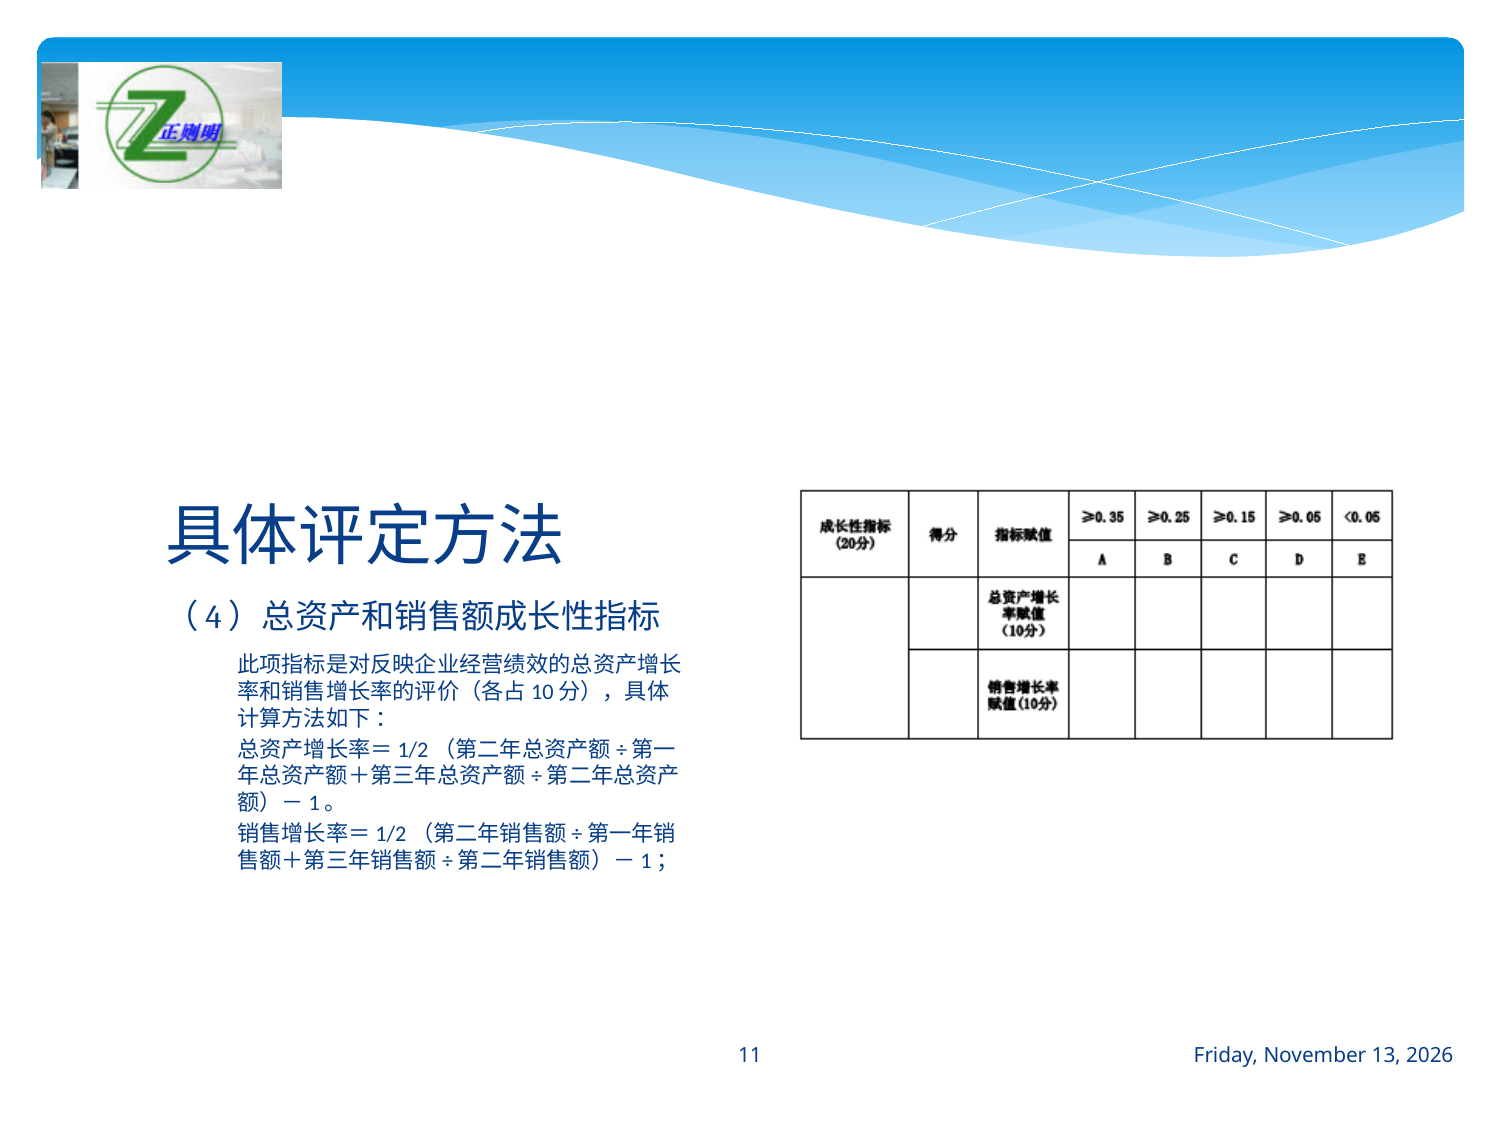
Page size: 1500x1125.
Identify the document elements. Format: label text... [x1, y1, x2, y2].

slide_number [847, 1025, 1469, 1086]
slide_number 11 [654, 1025, 846, 1086]
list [762, 478, 1404, 747]
picture [41, 63, 282, 189]
title 具体评定方法 [150, 375, 700, 581]
list （4）总资产和销售额成长性指标 此项指标是对反映企业经营绩效的总资产增长率和销售增长率的评价（各占10分），具体计算方法如下 ： 总资产增长率＝1/2（第二年总资产额÷第一年总资产额＋第三年总资产额÷第二年总资产额）－1。 销售增长率＝1/2（第二年销售额÷第一年销售额＋第三年销售额÷第二年销售额）－1； [150, 587, 700, 900]
